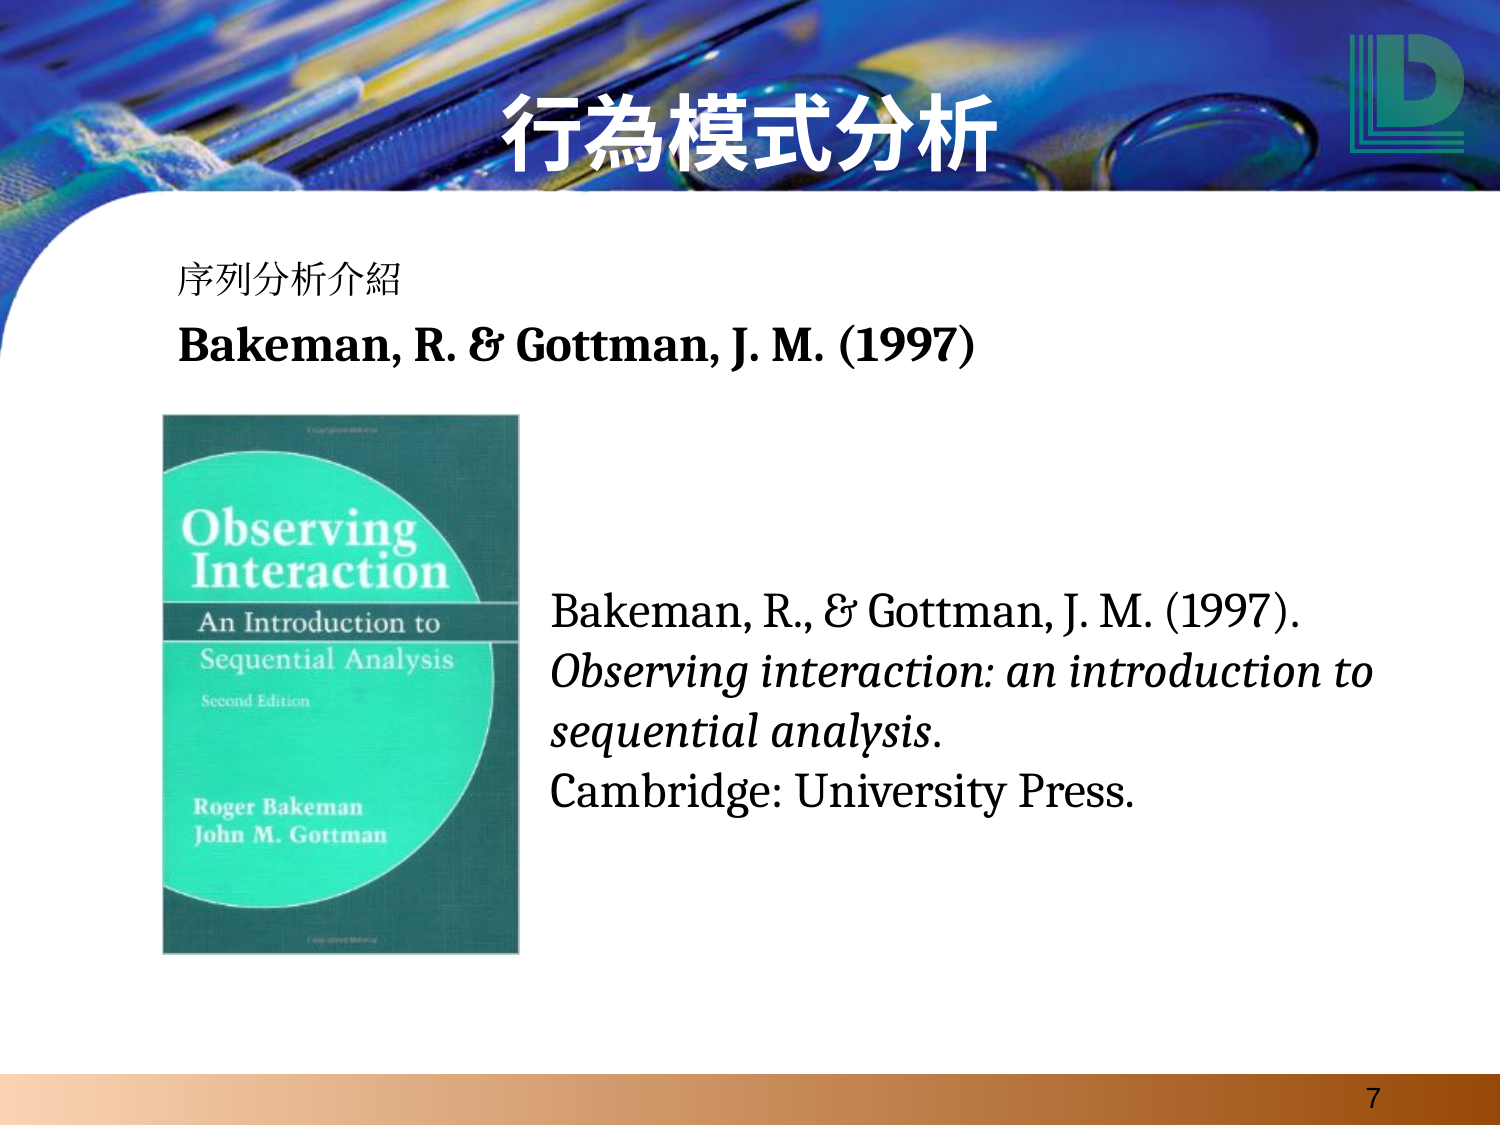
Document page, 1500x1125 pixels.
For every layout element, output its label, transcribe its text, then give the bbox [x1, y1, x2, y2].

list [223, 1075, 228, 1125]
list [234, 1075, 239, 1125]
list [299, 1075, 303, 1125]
list 序列分析介紹 Bakeman, R. & Gottman, J. M. (1997) [162, 243, 1048, 379]
slide_number ‹#› [1350, 1074, 1488, 1118]
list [162, 414, 520, 956]
text_box Bakeman, R., & Gottman, J. M. (1997). Observing interaction: an introduction to sequential analysis. Cambridge: University Press. [535, 451, 1398, 944]
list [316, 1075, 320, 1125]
title 行為模式分析 [103, 59, 1398, 189]
picture [0, 0, 1500, 383]
table_cell 2 [369, 1075, 373, 1125]
